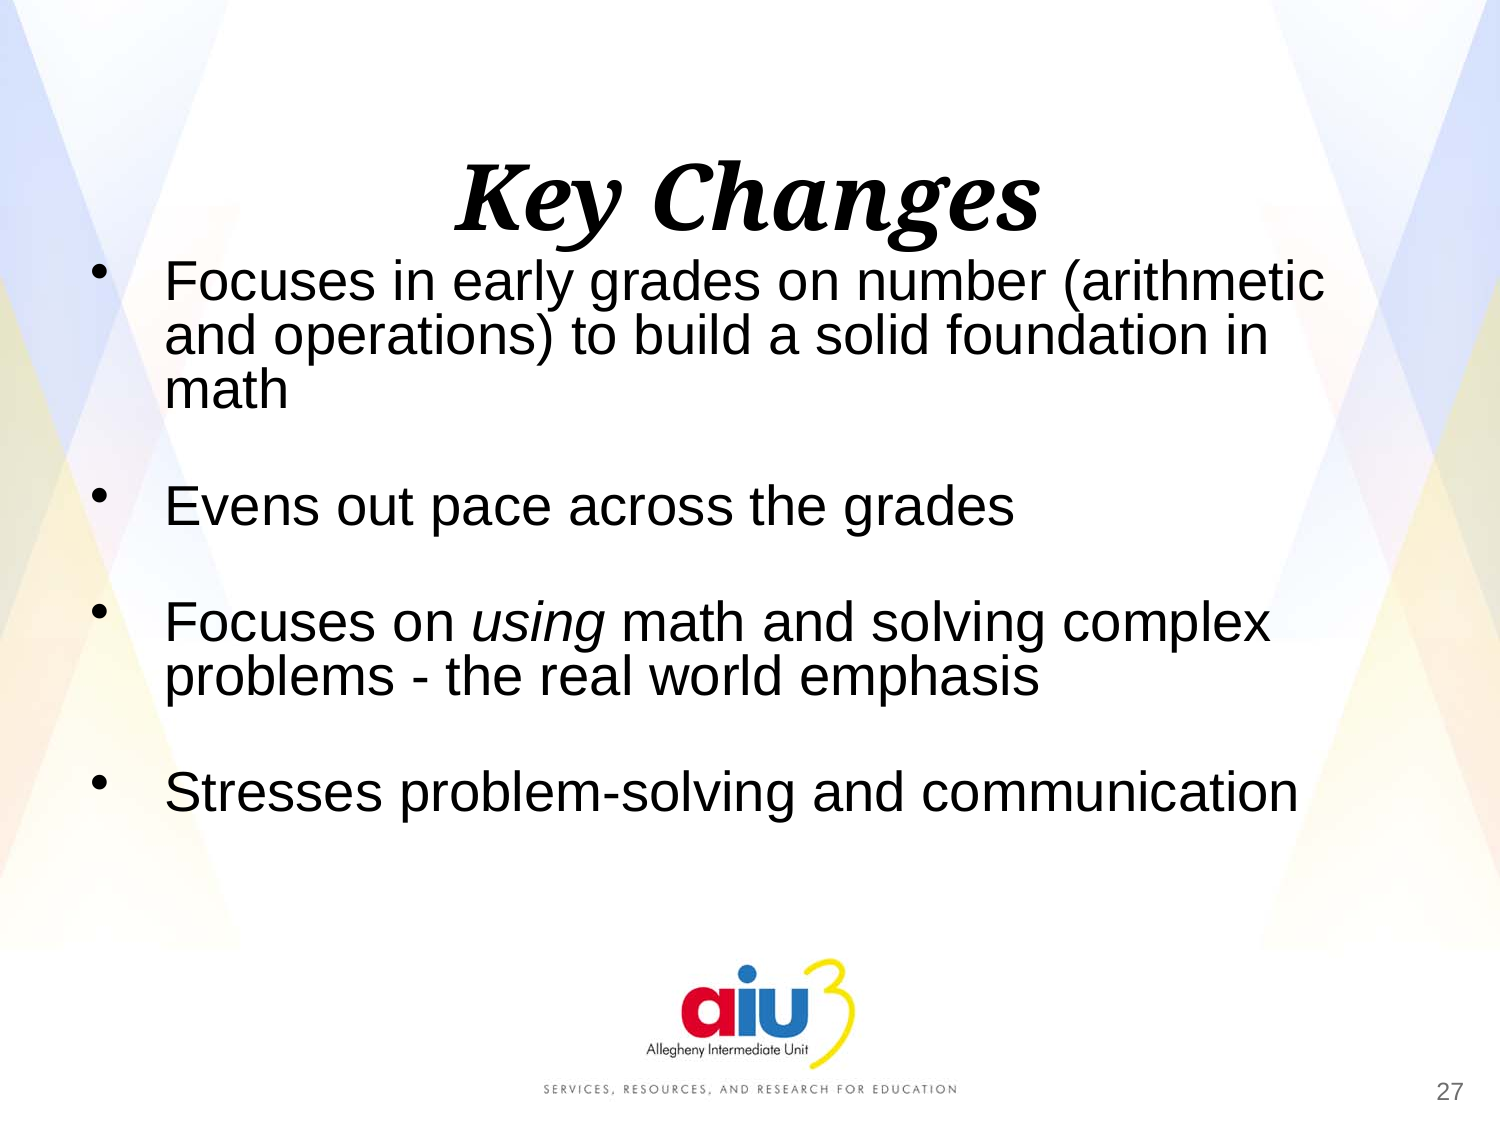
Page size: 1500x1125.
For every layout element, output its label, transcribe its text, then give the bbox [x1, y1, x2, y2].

title Key Changes [112, 99, 1388, 288]
picture [0, 0, 1500, 1125]
text_box 27 [1412, 1034, 1488, 1113]
list Focuses in early grades on number (arithmetic and operations) to build a solid foundation in math Evens out pace across the grades Focuses on using math and solving complex problems - the real world emphasis Stresses problem-solving and communication [74, 249, 1351, 926]
